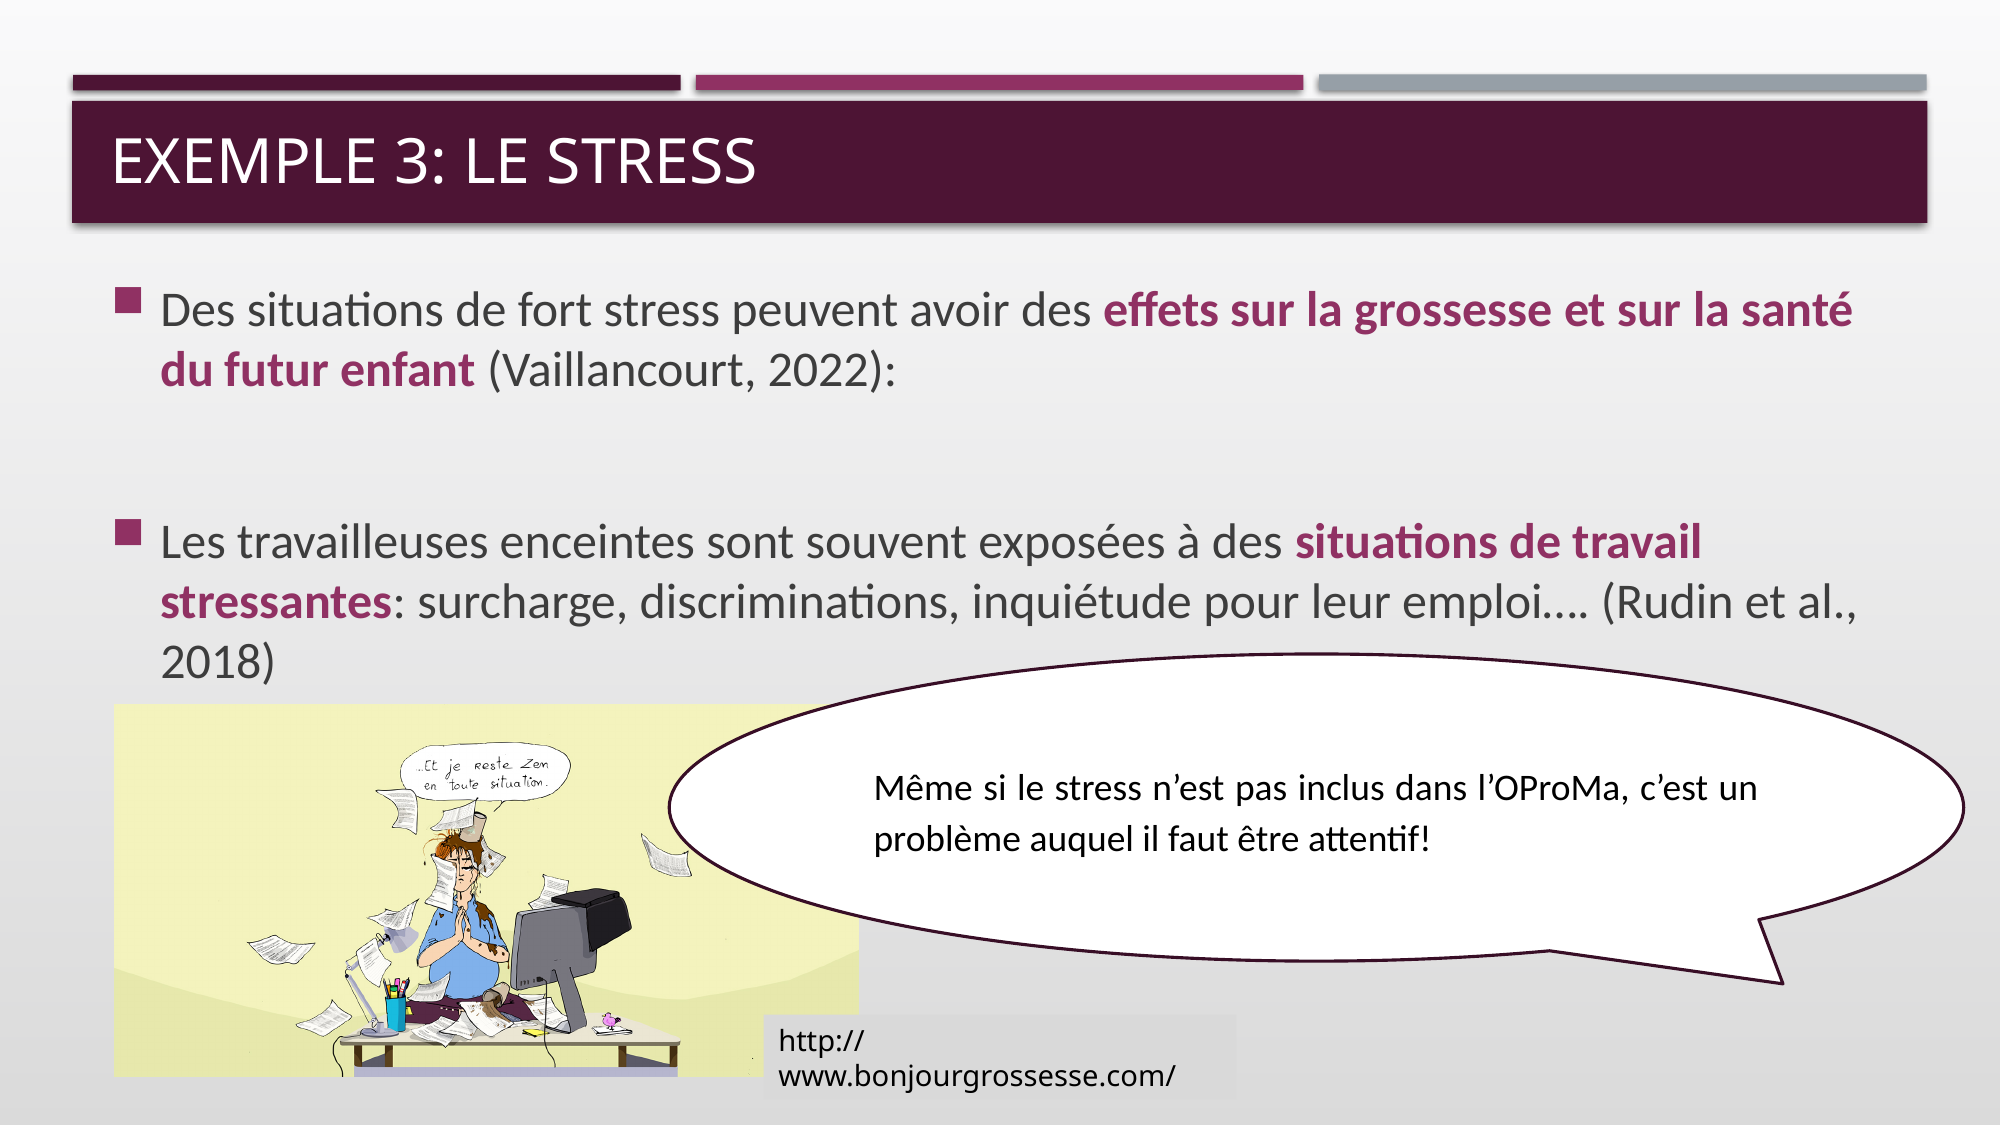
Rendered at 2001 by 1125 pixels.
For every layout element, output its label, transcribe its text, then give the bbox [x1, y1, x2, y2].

picture [113, 703, 859, 1077]
list Des situations de fort stress peuvent avoir des effets sur la grossesse et sur la santé du futur enfant (Vaillancourt, 2022): Les travailleuses enceintes sont souvent exposées à des situations de travail stressantes: surcharge, discriminations, inquiétude pour leur emploi…. (Rudin et al., 2018) [95, 268, 1905, 962]
text_box http://www.bonjourgrossesse.com/ [763, 1014, 1237, 1100]
text_box Même si le stress n’est pas inclus dans l’OProMa, c’est un problème auquel il faut être attentif! [838, 652, 1966, 986]
title Exemple 3: le stress [95, 115, 1905, 202]
